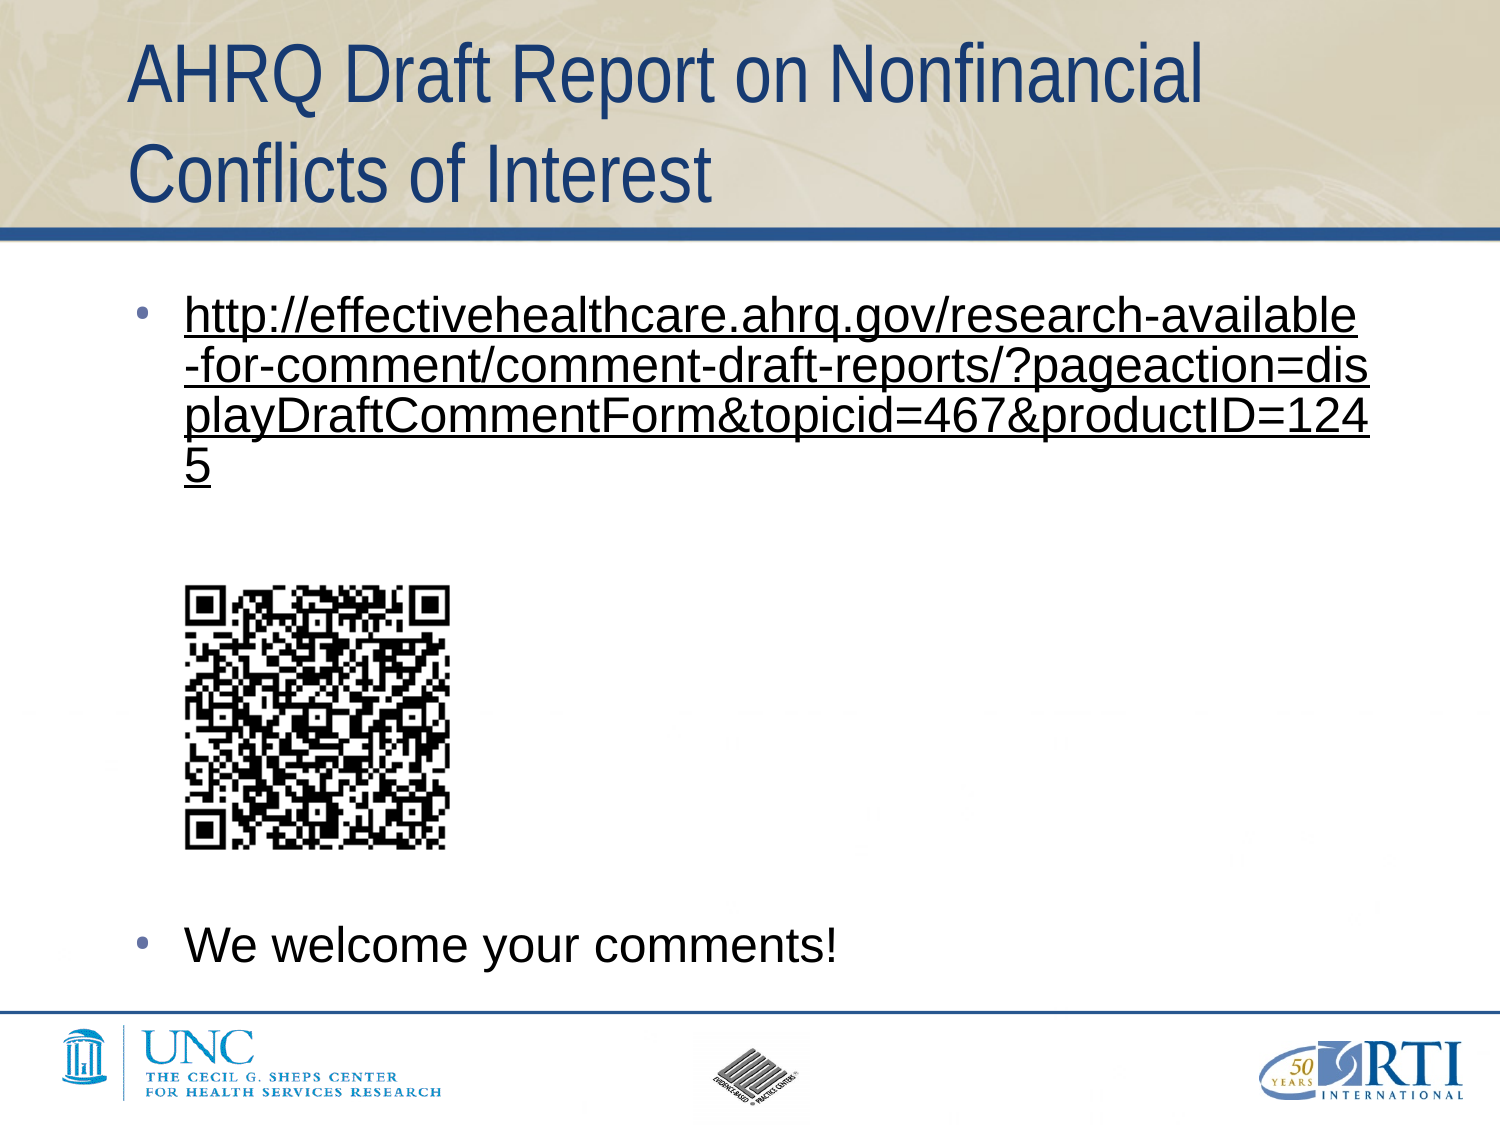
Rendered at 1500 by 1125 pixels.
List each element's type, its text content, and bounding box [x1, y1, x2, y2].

title AHRQ Draft Report on Nonfinancial Conflicts of Interest [112, 24, 1388, 213]
picture [0, 0, 1500, 1010]
picture [0, 1015, 1500, 1125]
list http://effectivehealthcare.ahrq.gov/research-available-for-comment/comment-draft-reports/?pageaction=displayDraftCommentForm&topicid=467&productID=1245 We welcome your comments! [112, 274, 1388, 976]
